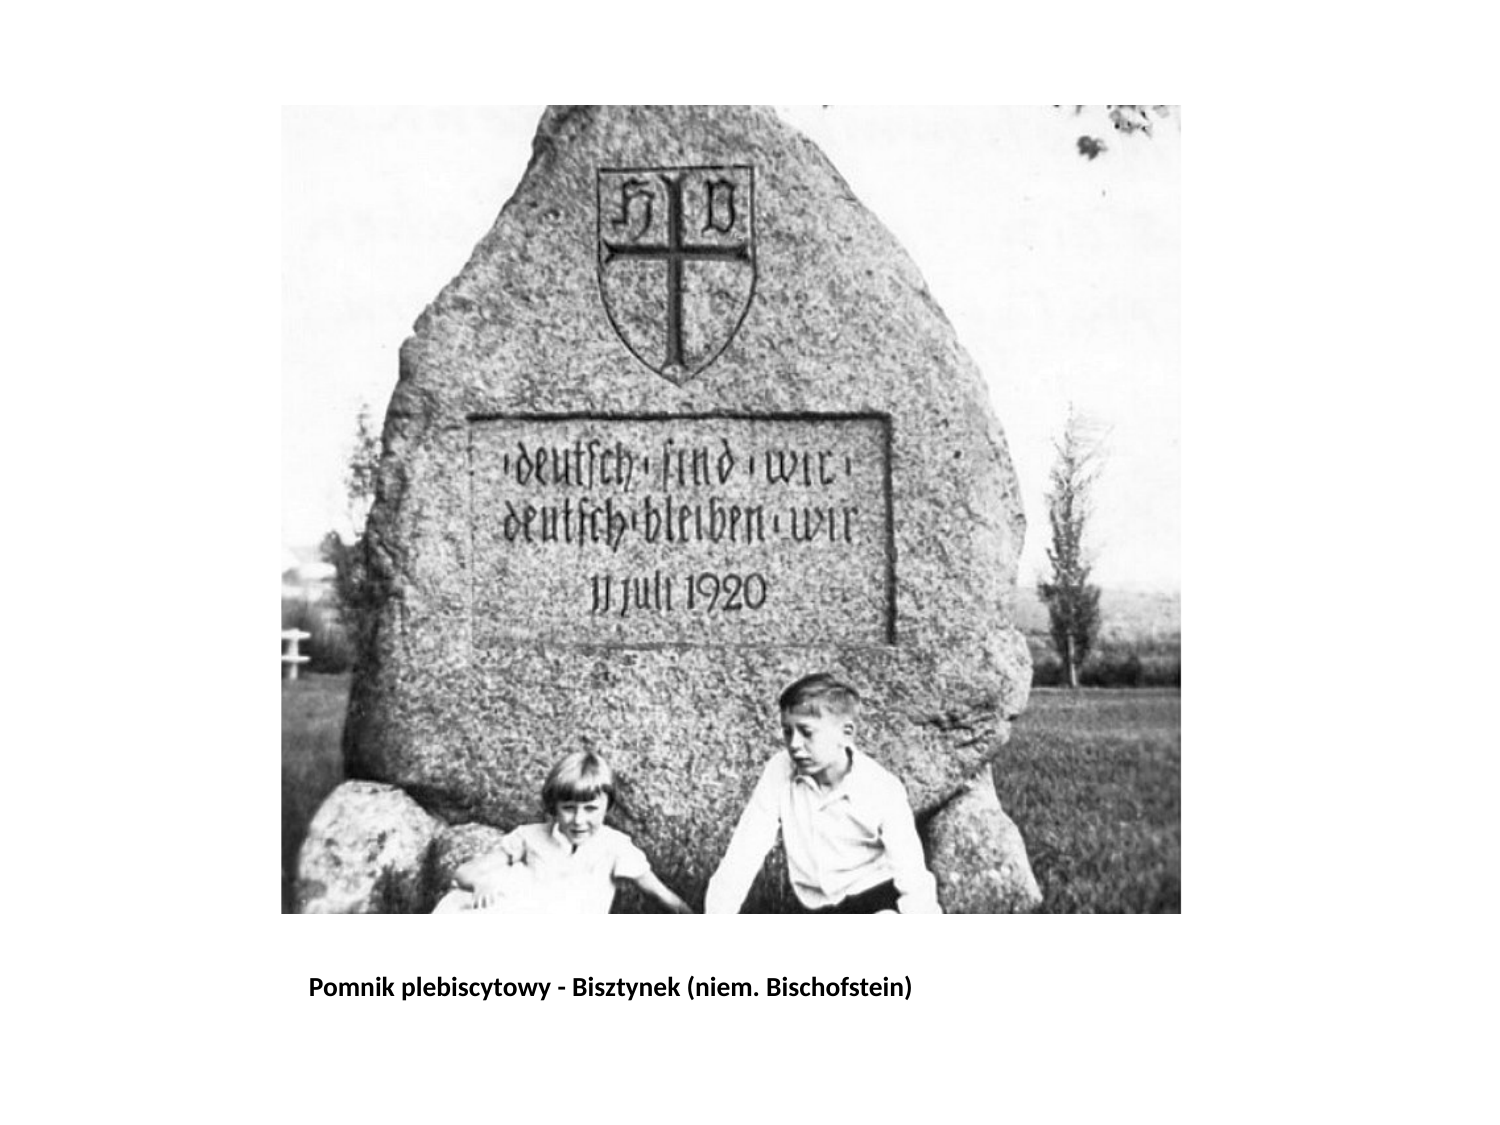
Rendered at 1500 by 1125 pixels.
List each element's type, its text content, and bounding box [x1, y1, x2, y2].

title Pomnik plebiscytowy - Bisztynek (niem. Bischofstein) [294, 960, 1194, 1043]
picture [280, 105, 1182, 915]
